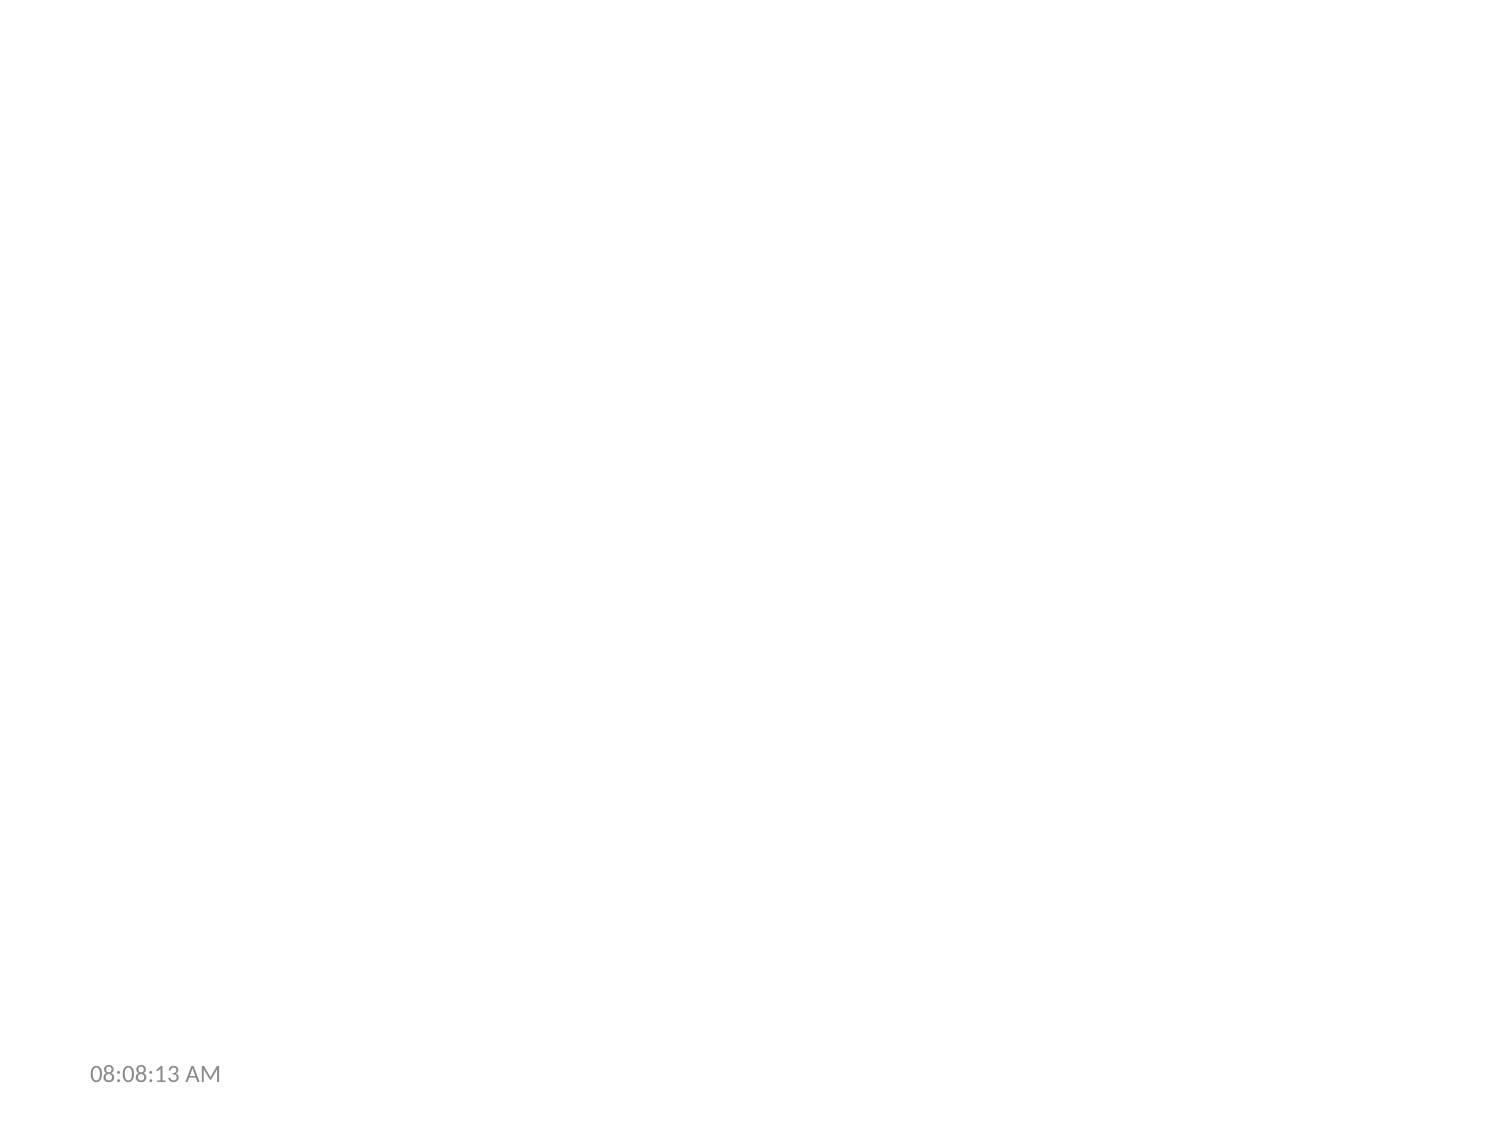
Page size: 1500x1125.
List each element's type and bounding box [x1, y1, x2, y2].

slide_number [75, 1042, 425, 1103]
